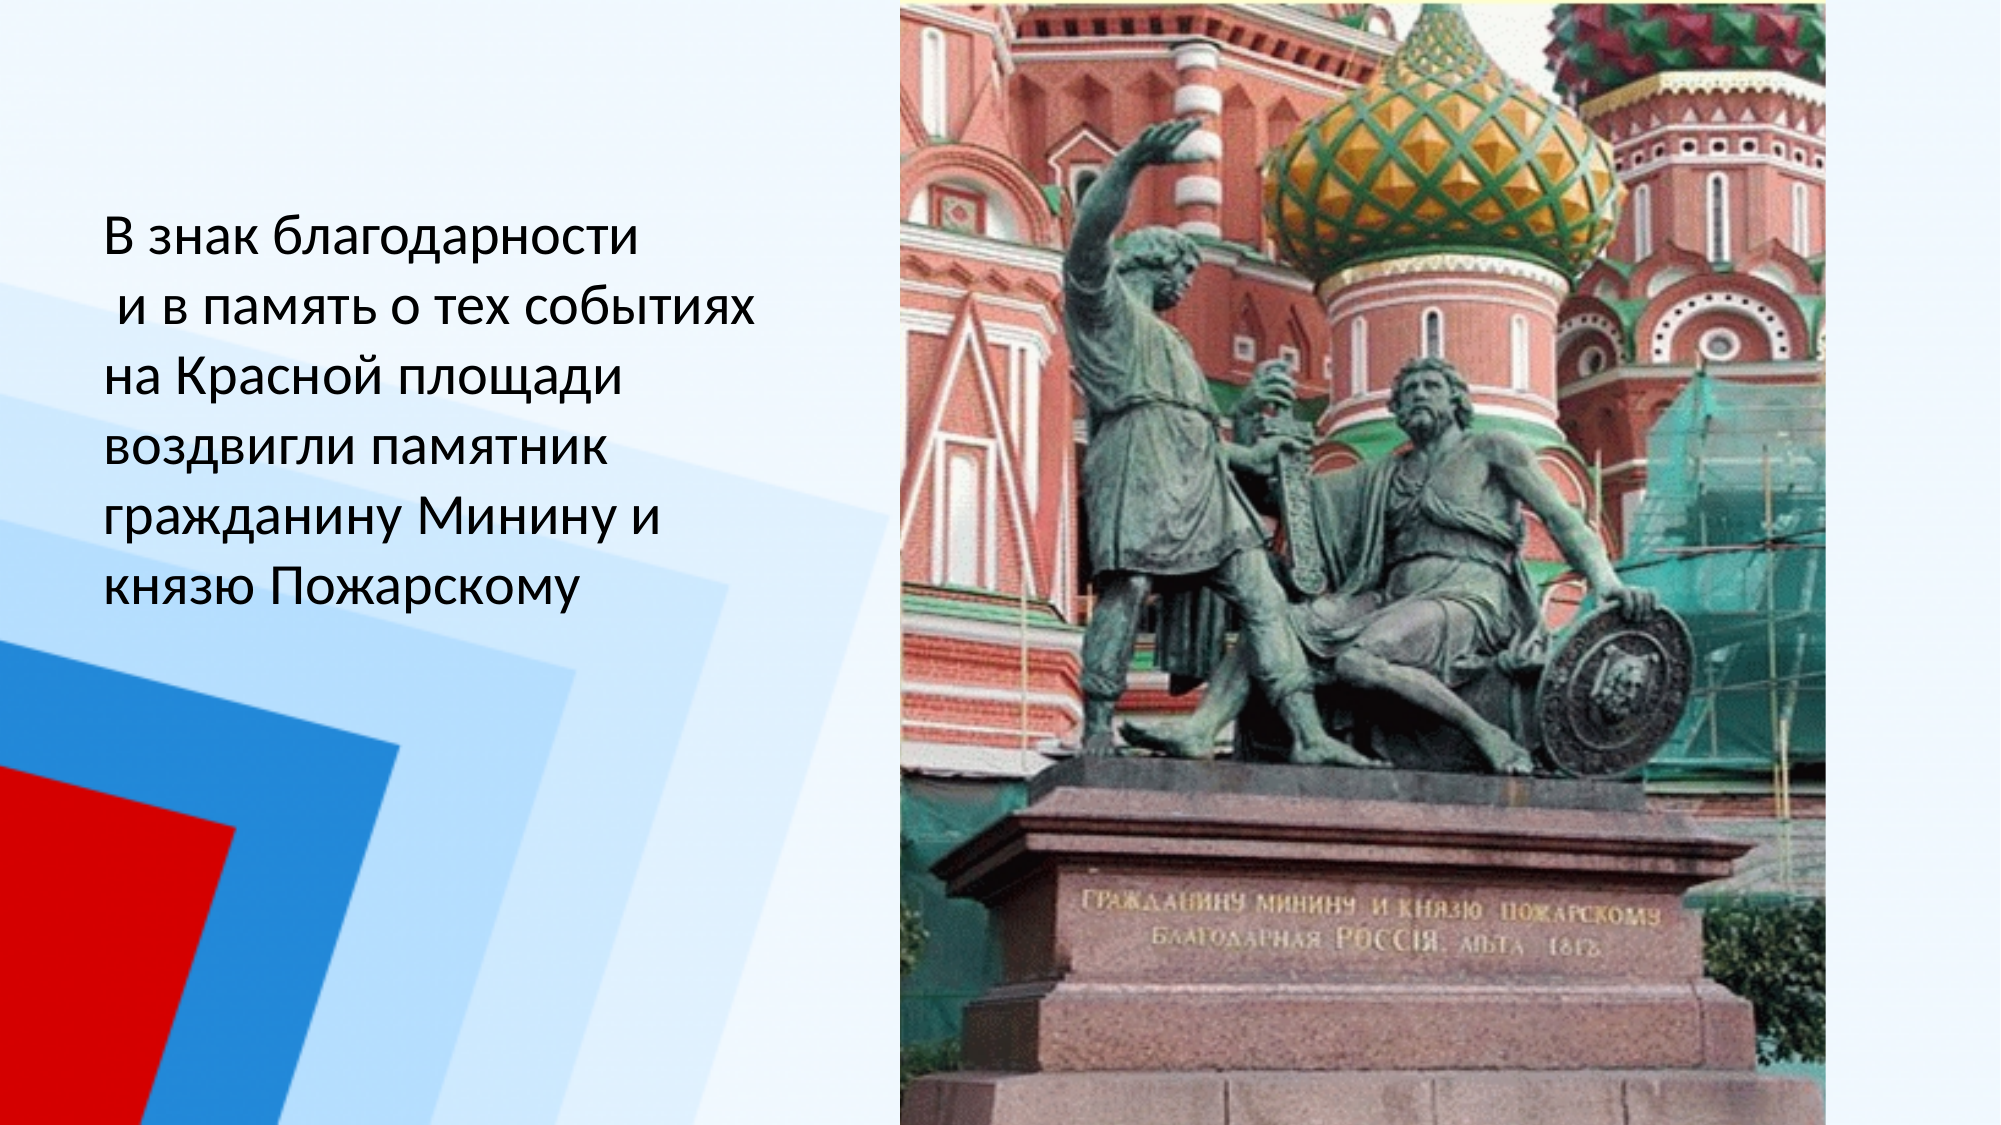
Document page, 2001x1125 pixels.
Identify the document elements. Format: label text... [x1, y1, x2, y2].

text_box В знак благодарности и в память о тех событиях на Красной площади воздвигли памятник гражданину Минину и князю Пожарскому [88, 188, 831, 624]
picture [0, 0, 2001, 1125]
